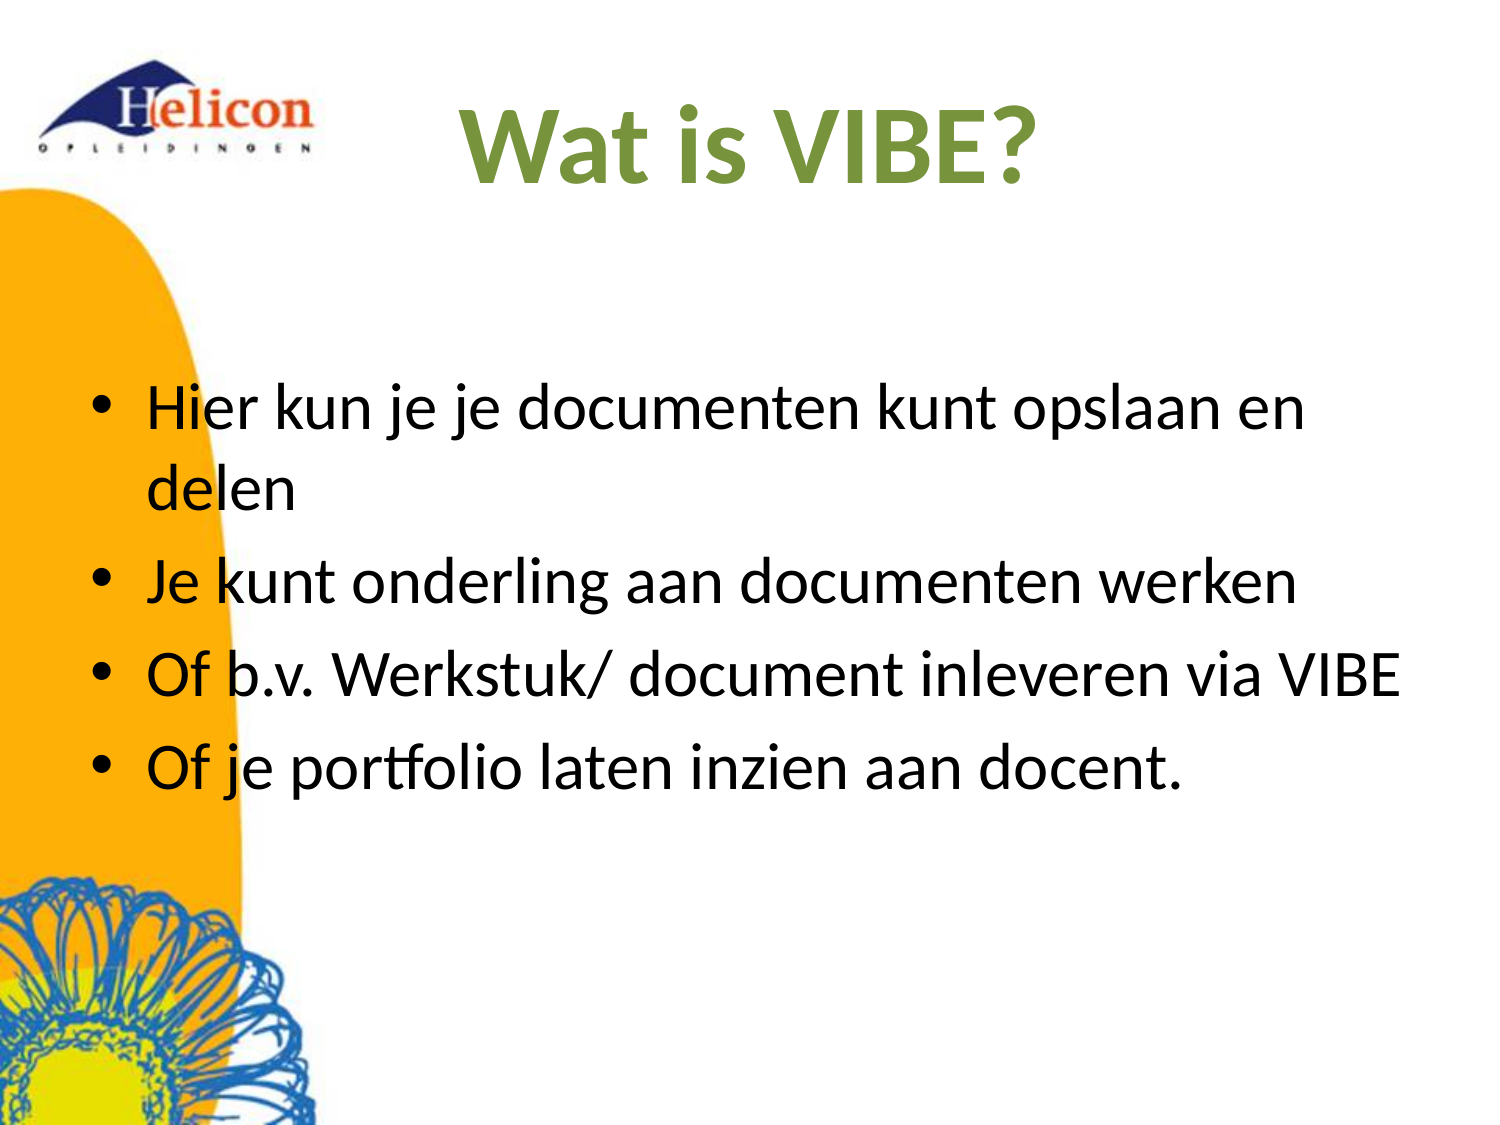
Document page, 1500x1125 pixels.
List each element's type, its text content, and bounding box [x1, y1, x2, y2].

picture [0, 0, 1500, 1125]
list Hier kun je je documenten kunt opslaan en delen Je kunt onderling aan documenten werken Of b.v. Werkstuk/ document inleveren via VIBE Of je portfolio laten inzien aan docent. [75, 262, 1425, 1005]
title Wat is VIBE? [75, 45, 1425, 233]
